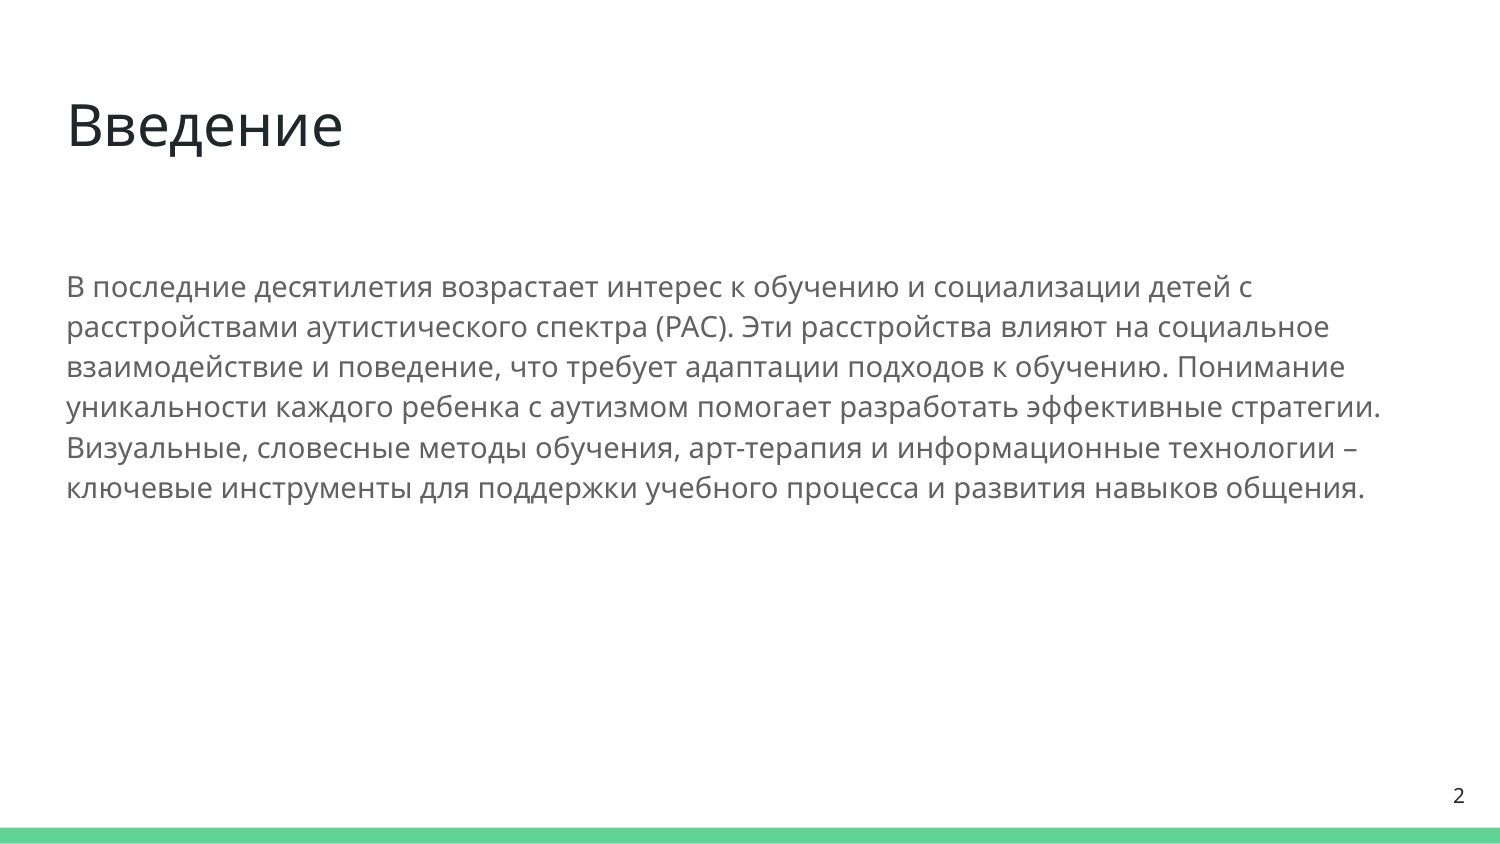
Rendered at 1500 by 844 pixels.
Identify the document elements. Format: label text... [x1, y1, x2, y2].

title Введение [51, 72, 1449, 167]
slide_number ‹#› [1389, 764, 1480, 830]
list В последние десятилетия возрастает интерес к обучению и социализации детей с расстройствами аутистического спектра (РАС). Эти расстройства влияют на социальное взаимодействие и поведение, что требует адаптации подходов к обучению. Понимание уникальности каждого ребенка с аутизмом помогает разработать эффективные стратегии. Визуальные, словесные методы обучения, арт-терапия и информационные технологии – ключевые инструменты для поддержки учебного процесса и развития навыков общения. [51, 248, 1449, 774]
